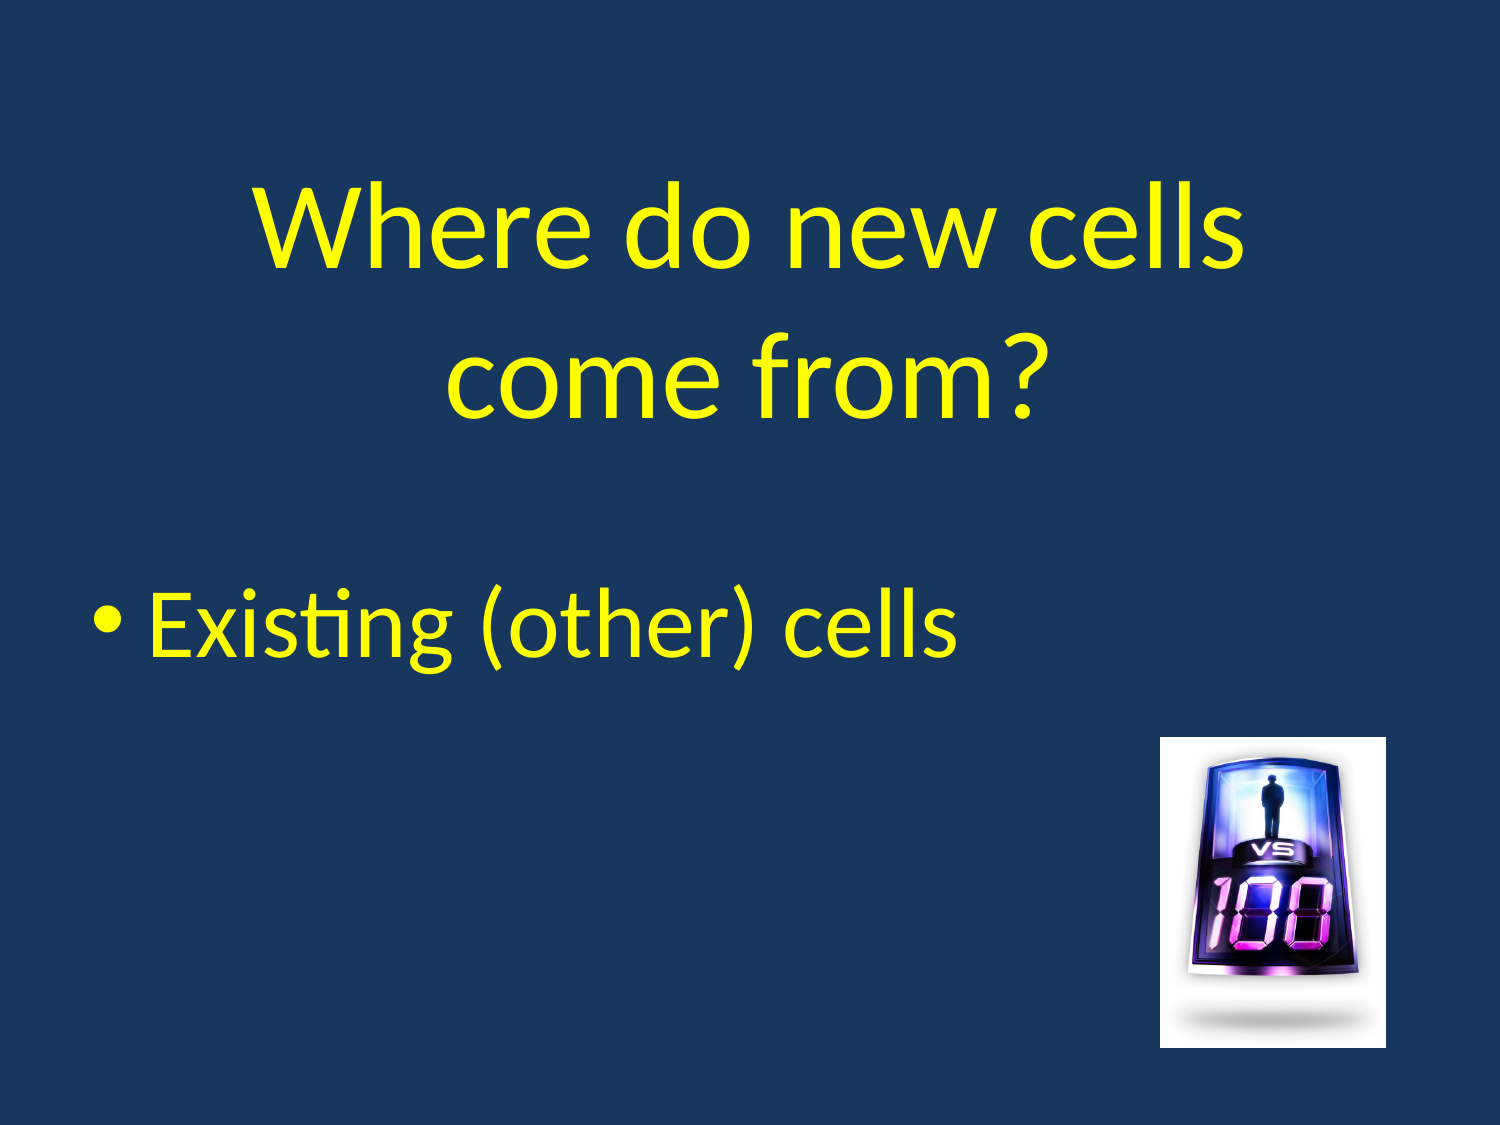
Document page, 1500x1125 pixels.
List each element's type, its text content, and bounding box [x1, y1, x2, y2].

title Where do new cells come from? [87, 200, 1413, 388]
picture [1160, 737, 1386, 1049]
list Existing (other) cells [75, 549, 1425, 725]
